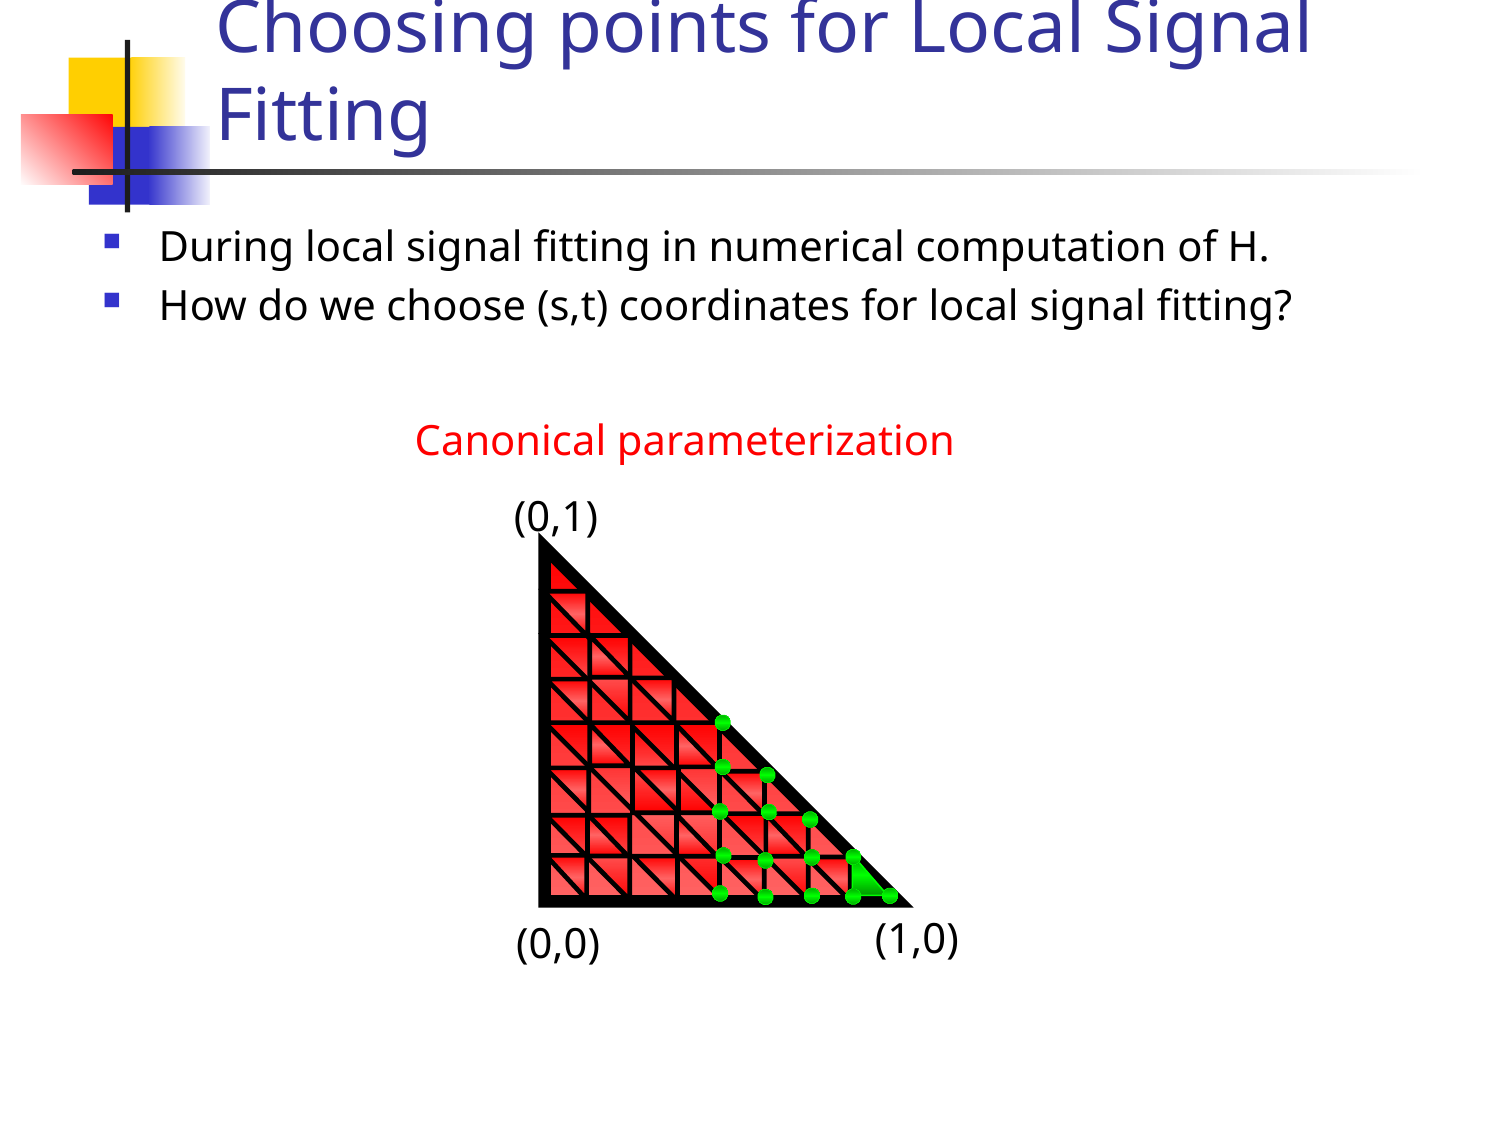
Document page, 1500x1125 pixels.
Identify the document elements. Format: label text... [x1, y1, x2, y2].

text_box Canonical parameterization [399, 412, 989, 480]
list During local signal fitting in numerical computation of H. How do we choose (s,t) coordinates for local signal fitting? [87, 212, 1463, 383]
title Choosing points for Local Signal Fitting [200, 50, 1500, 163]
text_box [712, 714, 899, 905]
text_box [498, 481, 989, 975]
